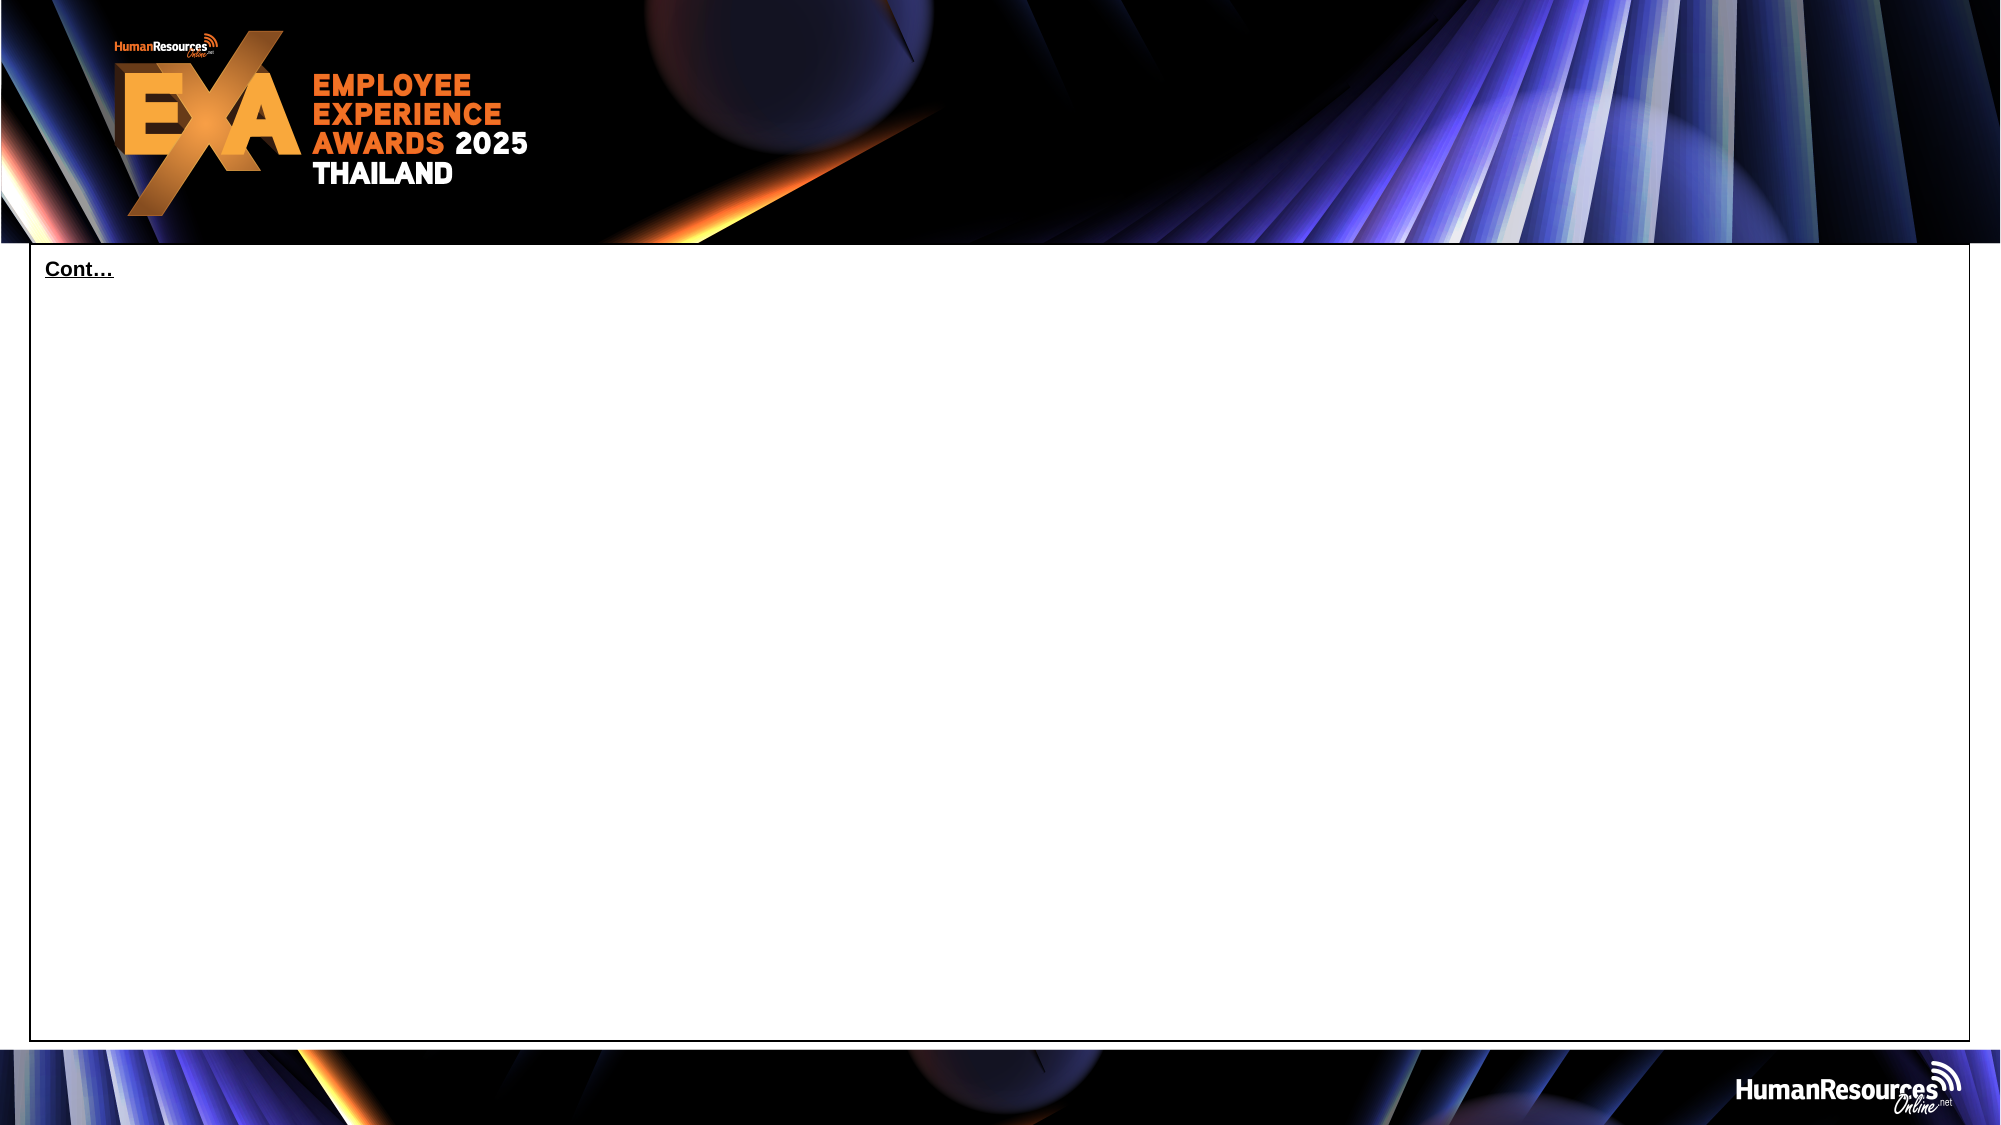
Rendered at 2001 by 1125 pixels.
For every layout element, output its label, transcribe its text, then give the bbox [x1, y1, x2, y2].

picture [0, 0, 2001, 1125]
text_box Cont… [30, 243, 1970, 1042]
